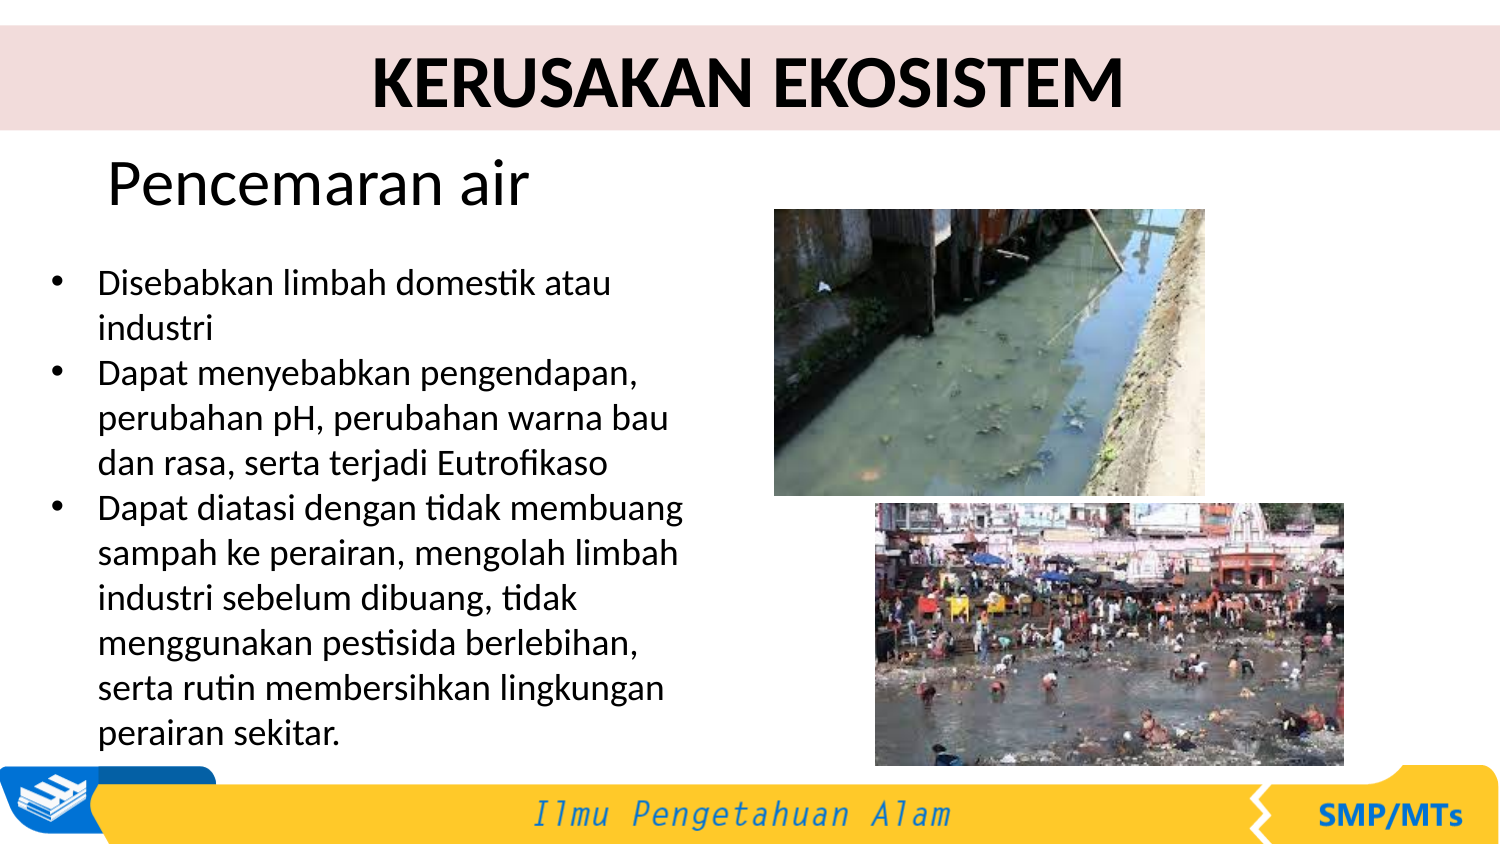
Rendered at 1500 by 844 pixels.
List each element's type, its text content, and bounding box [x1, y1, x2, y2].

text_box Pencemaran air [92, 131, 546, 227]
picture [774, 209, 1205, 496]
text_box Disebabkan limbah domestik atau industri Dapat menyebabkan pengendapan, perubahan pH, perubahan warna bau dan rasa, serta terjadi Eutrofikaso Dapat diatasi dengan tidak membuang sampah ke perairan, mengolah limbah industri sebelum dibuang, tidak menggunakan pestisida berlebihan, serta rutin membersihkan lingkungan perairan sekitar. [10, 225, 753, 715]
picture [0, 502, 1499, 844]
text_box KERUSAKAN EKOSISTEM [0, 25, 1500, 131]
